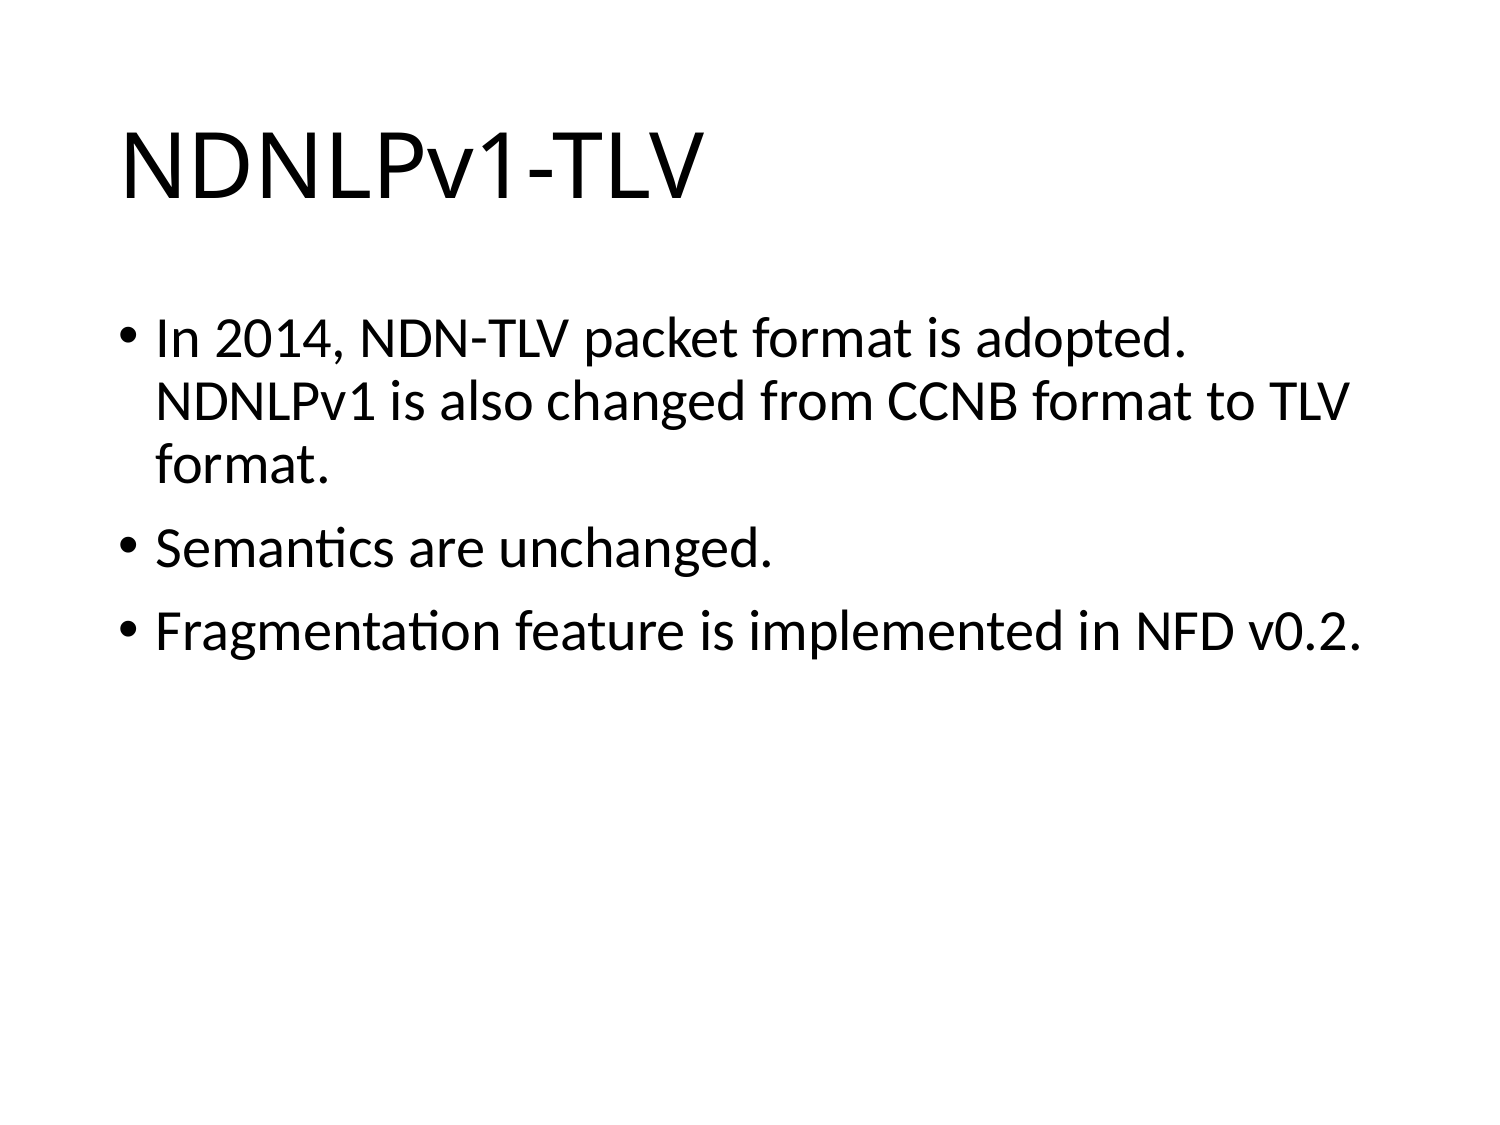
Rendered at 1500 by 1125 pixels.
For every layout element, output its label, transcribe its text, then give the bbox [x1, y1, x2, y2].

title NDNLPv1-TLV [103, 59, 1397, 278]
list In 2014, NDN-TLV packet format is adopted. NDNLPv1 is also changed from CCNB format to TLV format. Semantics are unchanged. Fragmentation feature is implemented in NFD v0.2. [103, 299, 1397, 1014]
